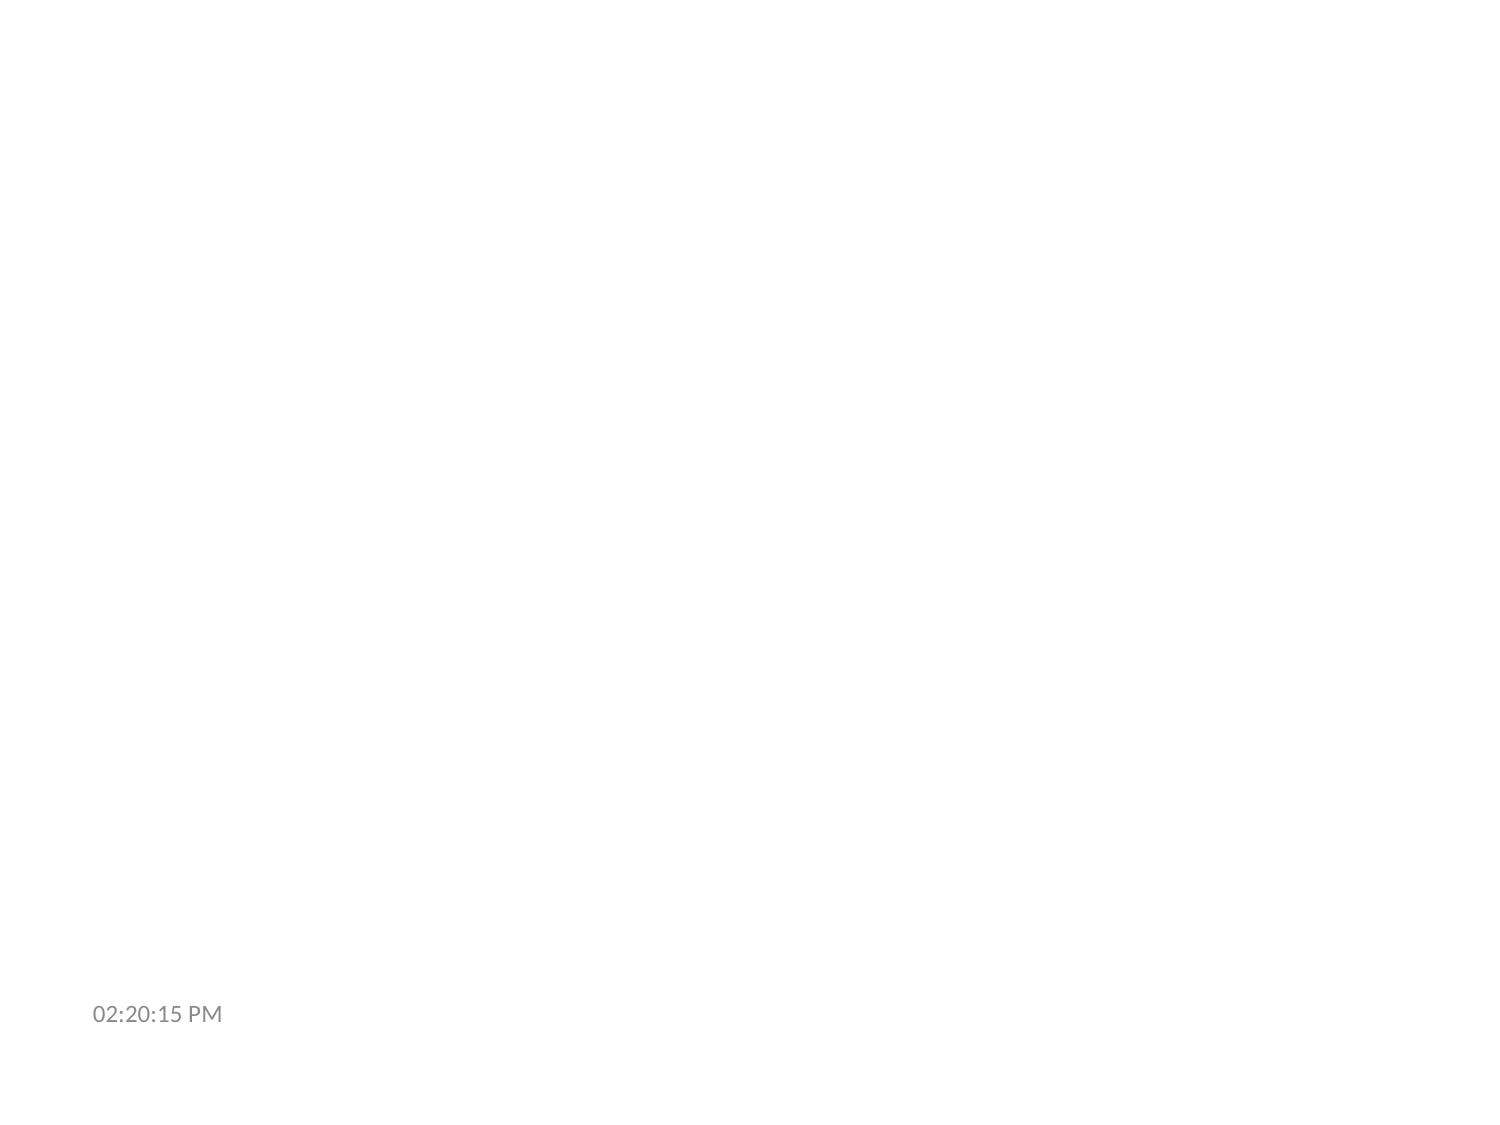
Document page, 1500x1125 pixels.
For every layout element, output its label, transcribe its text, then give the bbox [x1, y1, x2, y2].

text_box 3:35:09 PM [77, 982, 428, 1043]
